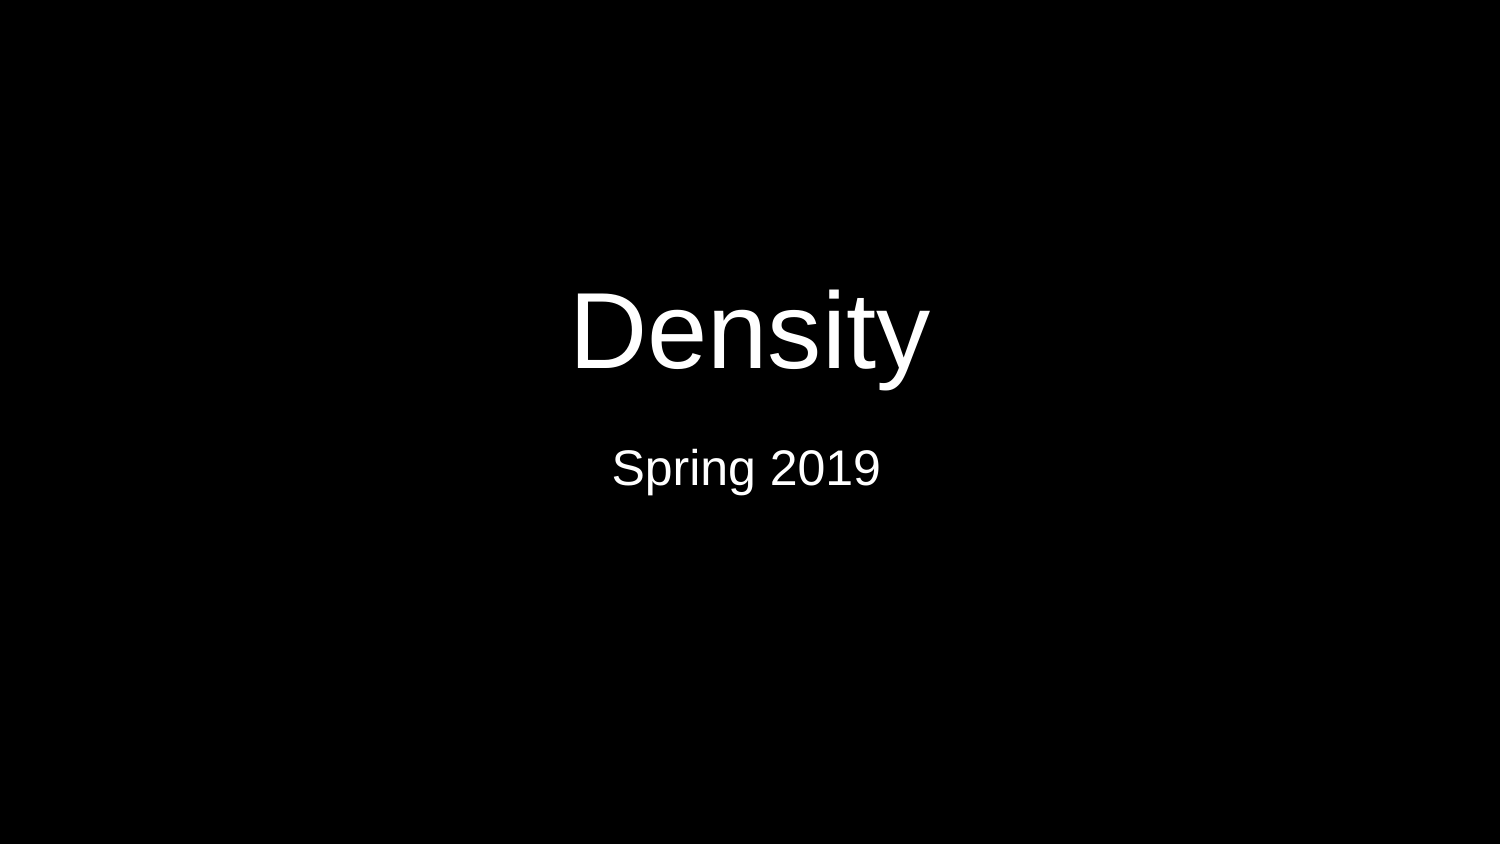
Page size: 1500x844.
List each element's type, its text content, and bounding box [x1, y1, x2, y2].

text_box Spring 2019 [596, 420, 1047, 561]
title Density [51, 68, 1449, 406]
